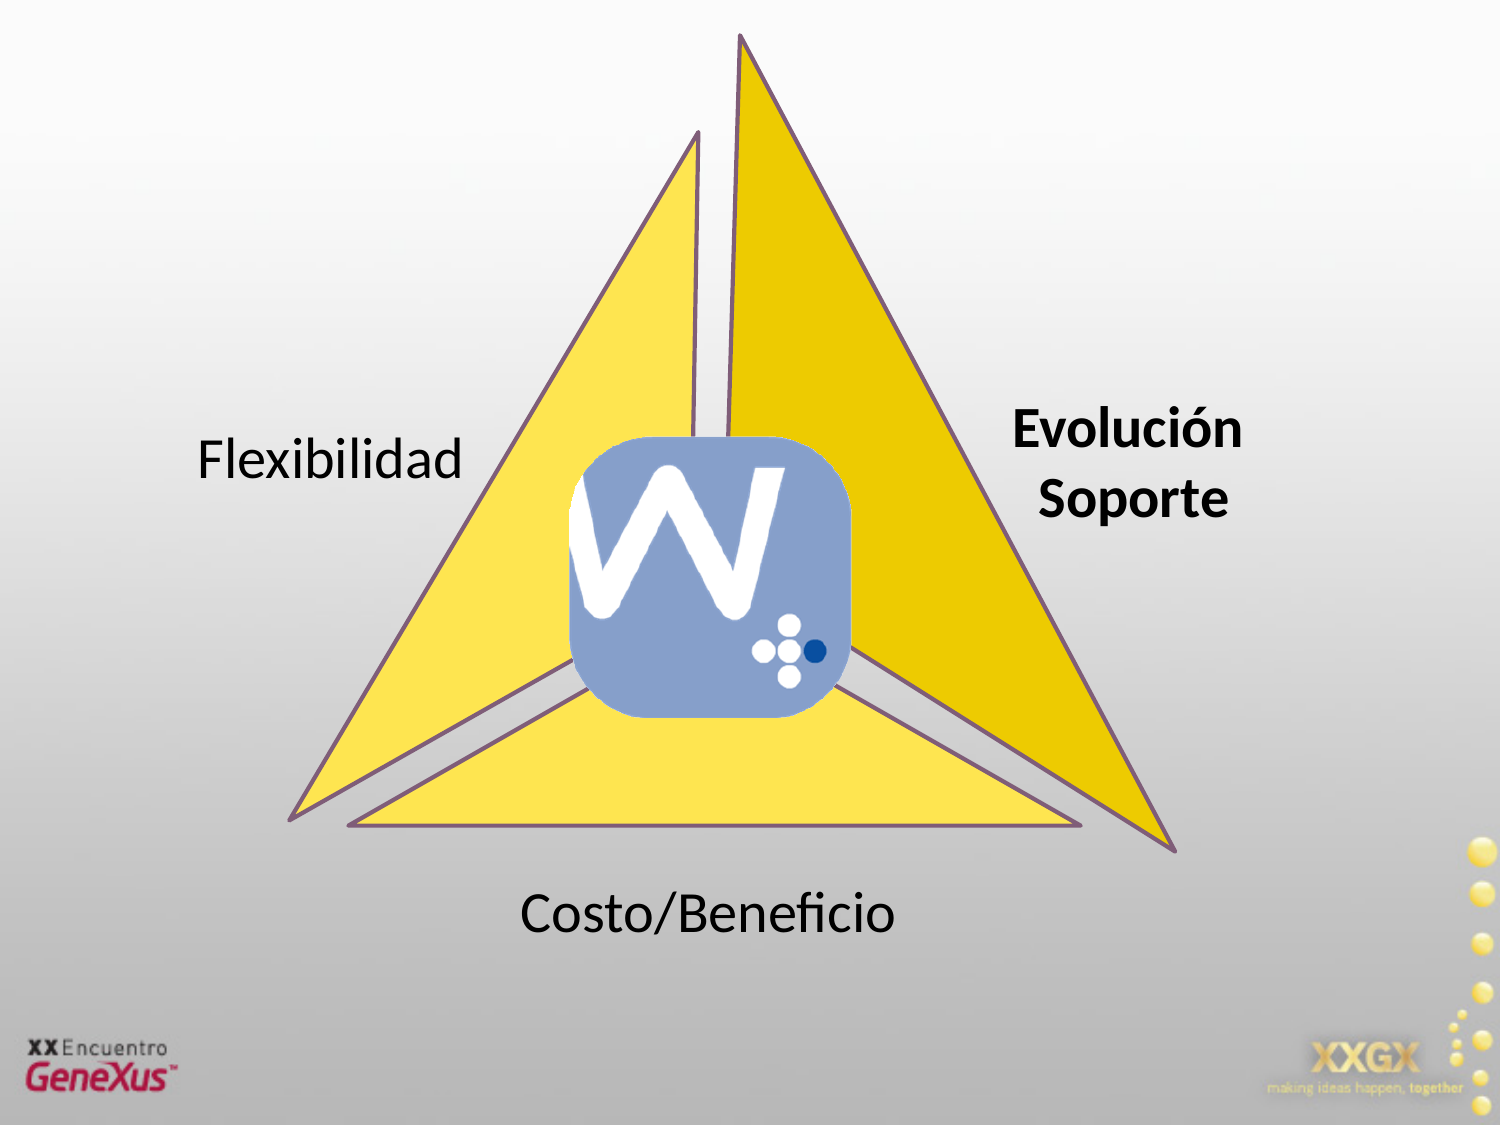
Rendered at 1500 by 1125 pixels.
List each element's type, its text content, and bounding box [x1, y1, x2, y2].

text_box [874, 537, 1178, 854]
text_box Evolución Soporte [868, 382, 1400, 537]
text_box [726, 33, 928, 426]
text_box Flexibilidad [64, 412, 597, 498]
picture [0, 0, 1500, 1125]
text_box Costo/Beneficio [442, 866, 975, 952]
text_box [529, 130, 701, 425]
text_box [287, 498, 542, 823]
text_box [346, 705, 1083, 828]
